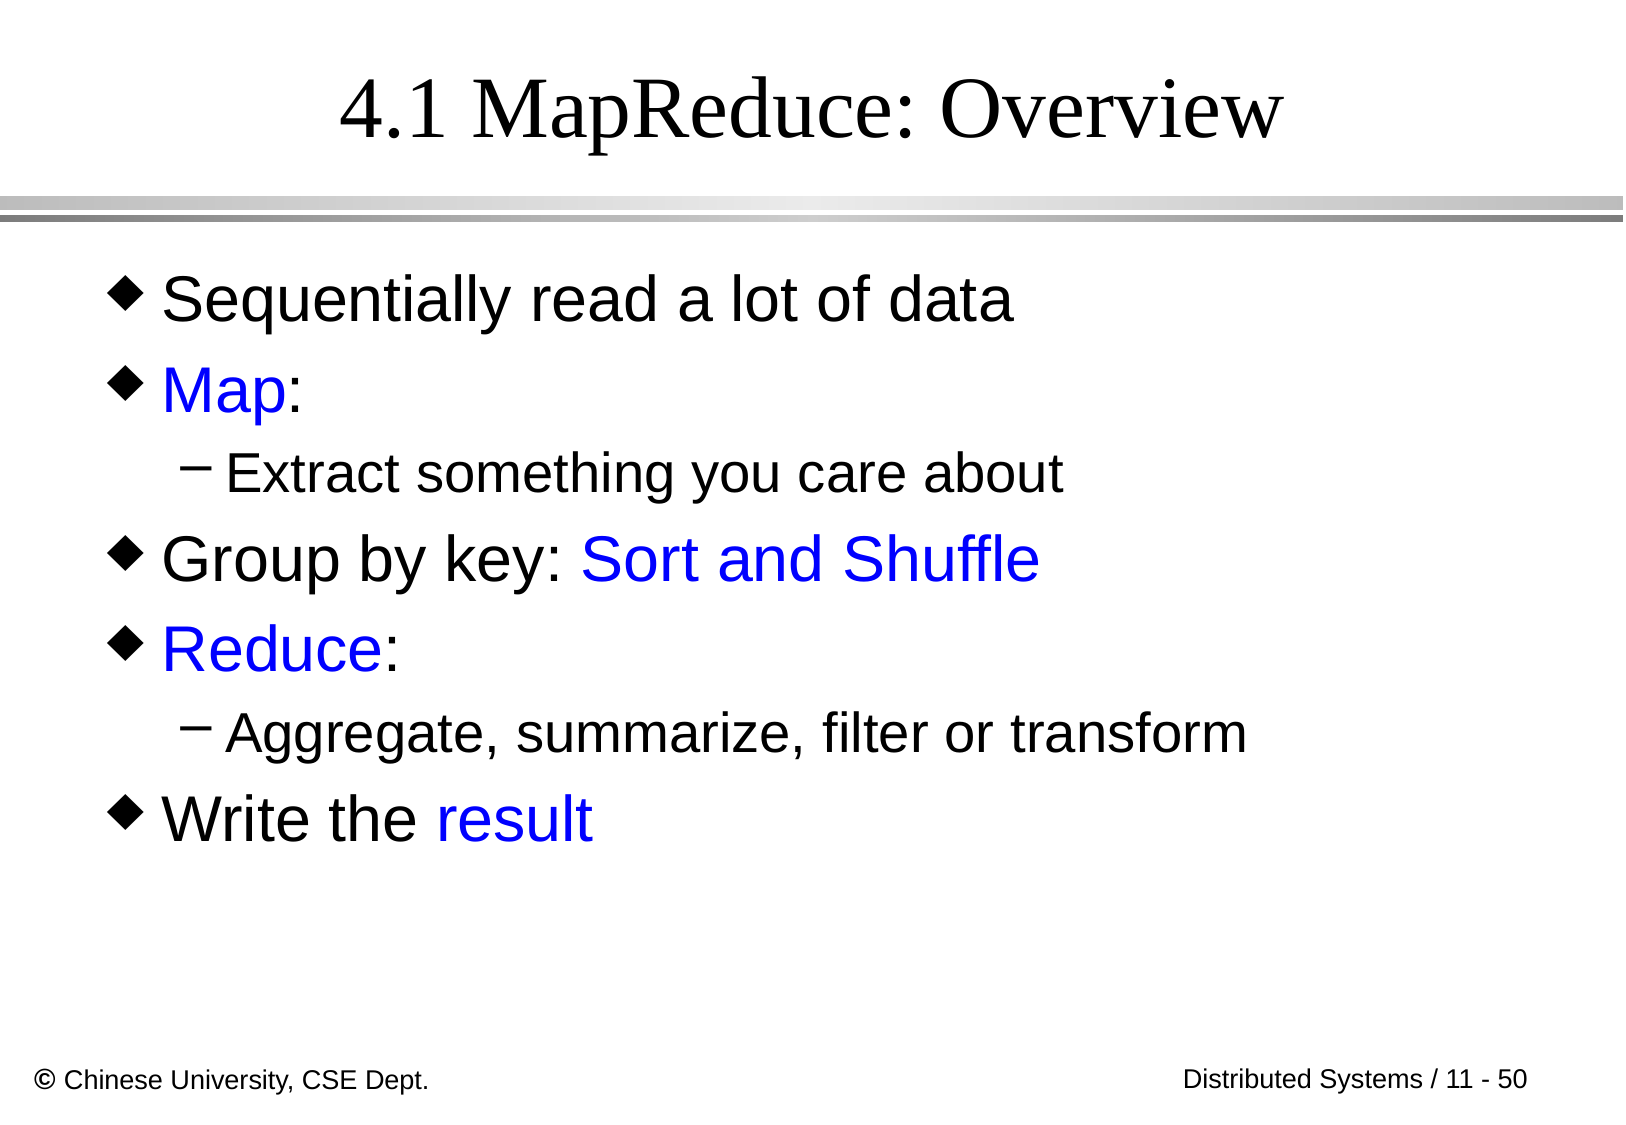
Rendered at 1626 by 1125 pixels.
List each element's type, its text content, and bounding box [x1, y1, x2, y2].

title 4.1 MapReduce: Overview [50, 62, 1575, 163]
list Sequentially read a lot of data Map: Extract something you care about Group by key: Sort and Shuffle Reduce: Aggregate, summarize, filter or transform Write the result [92, 249, 1506, 1038]
